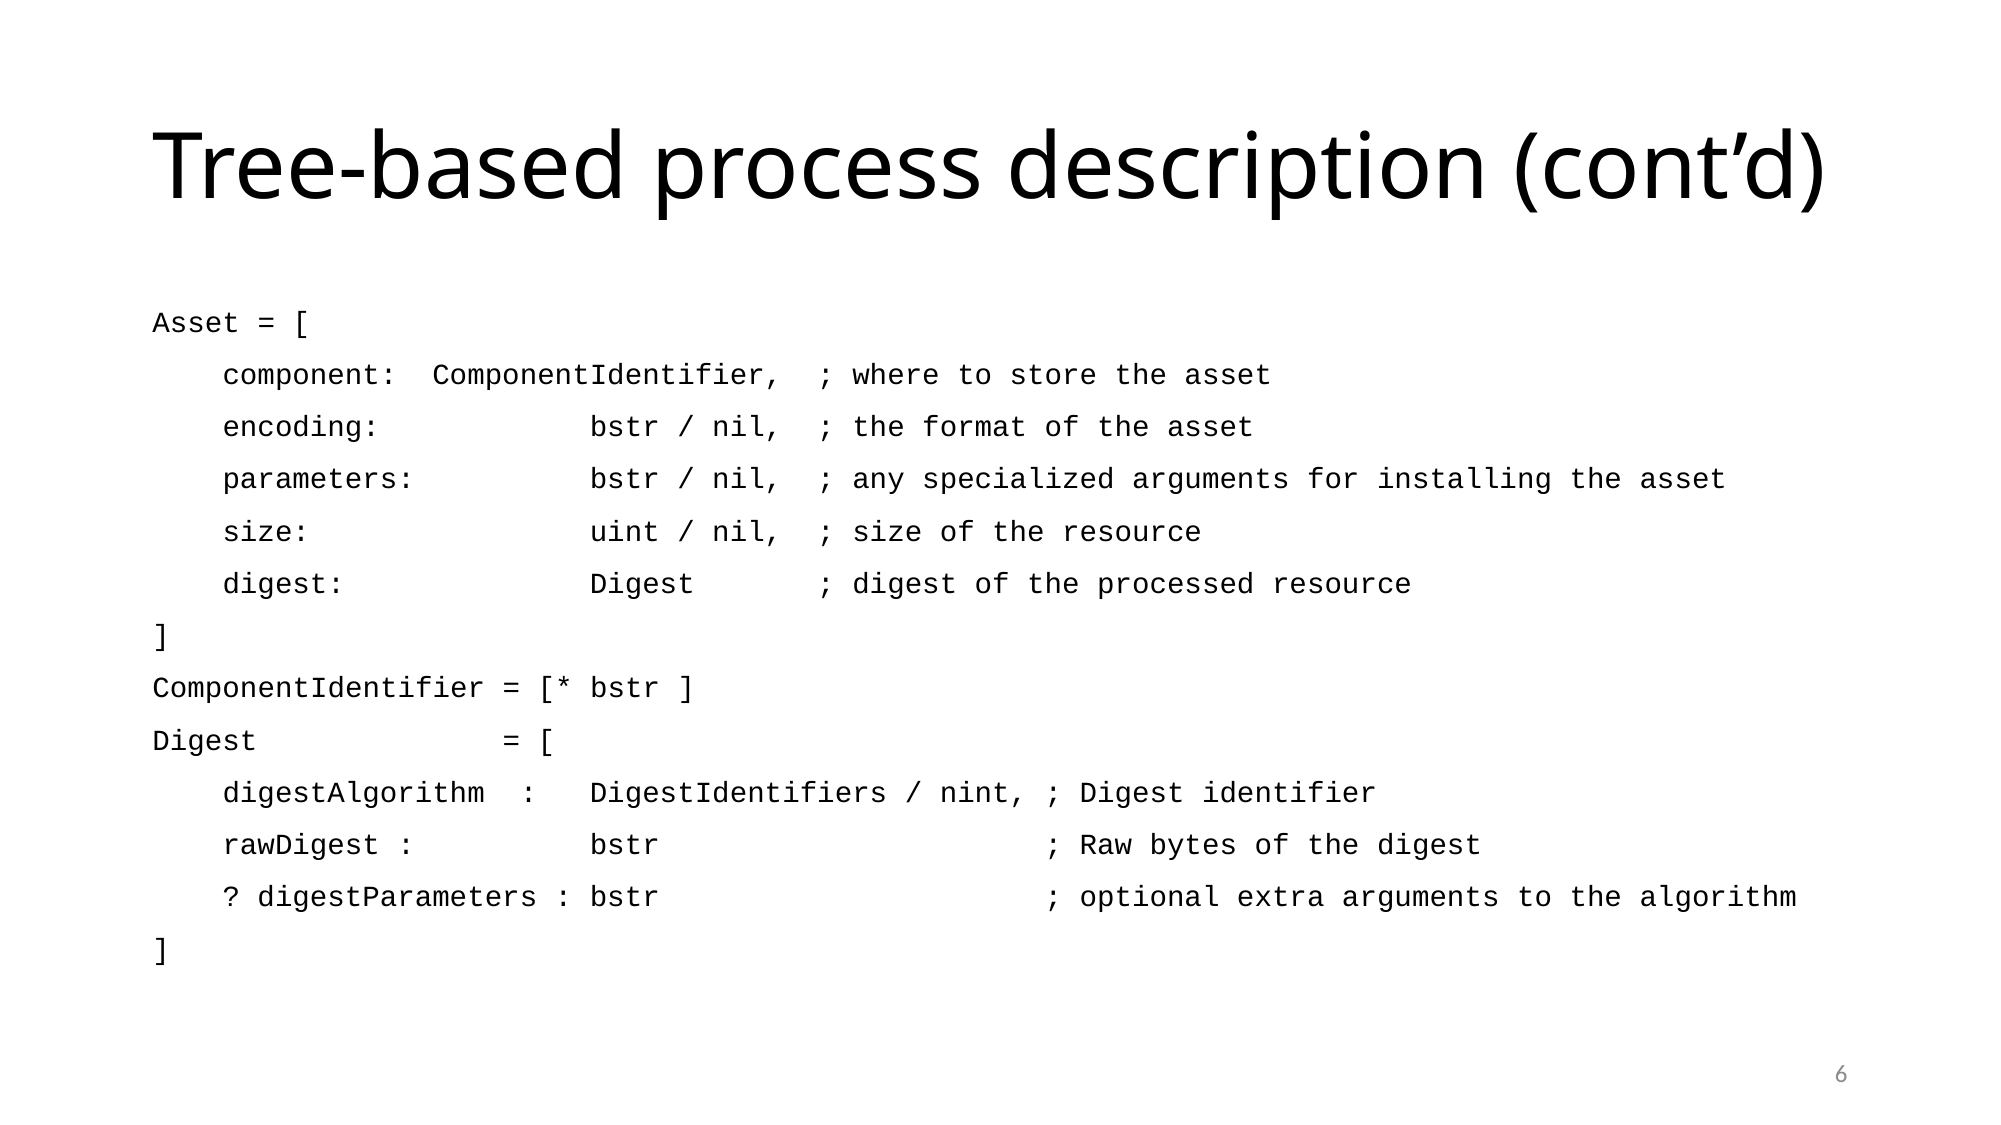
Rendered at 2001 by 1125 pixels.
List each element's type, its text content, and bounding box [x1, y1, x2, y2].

title Tree-based process description (cont’d) [137, 59, 1863, 278]
list Asset = [ component: ComponentIdentifier, ; where to store the asset encoding: bstr / nil, ; the format of the asset parameters: bstr / nil, ; any specialized arguments for installing the asset size: uint / nil, ; size of the resource digest: Digest ; digest of the processed resource ] ComponentIdentifier = [* bstr ] Digest = [ digestAlgorithm : DigestIdentifiers / nint, ; Digest identifier rawDigest : bstr ; Raw bytes of the digest ? digestParameters : bstr ; optional extra arguments to the algorithm ] [137, 299, 1863, 1014]
slide_number 6 [1412, 1042, 1863, 1103]
